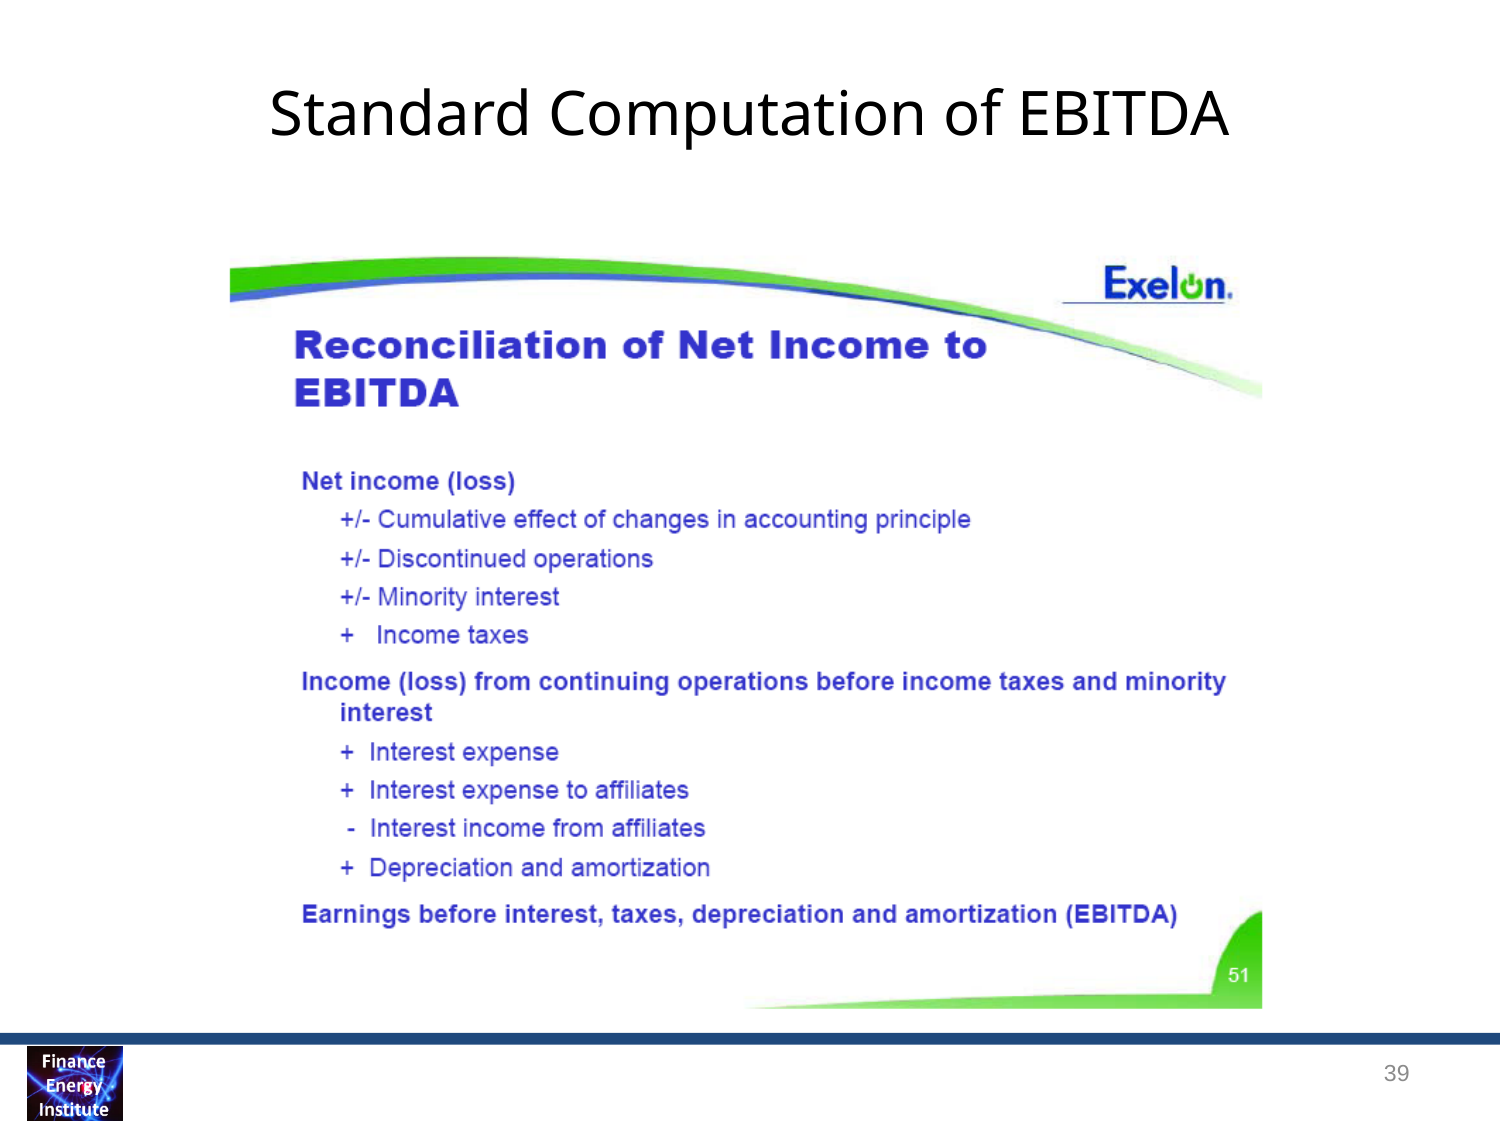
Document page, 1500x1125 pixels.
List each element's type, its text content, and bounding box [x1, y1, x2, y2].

picture [27, 1046, 123, 1121]
title Standard Computation of EBITDA [70, 56, 1430, 164]
slide_number 39 [1074, 1042, 1425, 1103]
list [209, 222, 1291, 1032]
